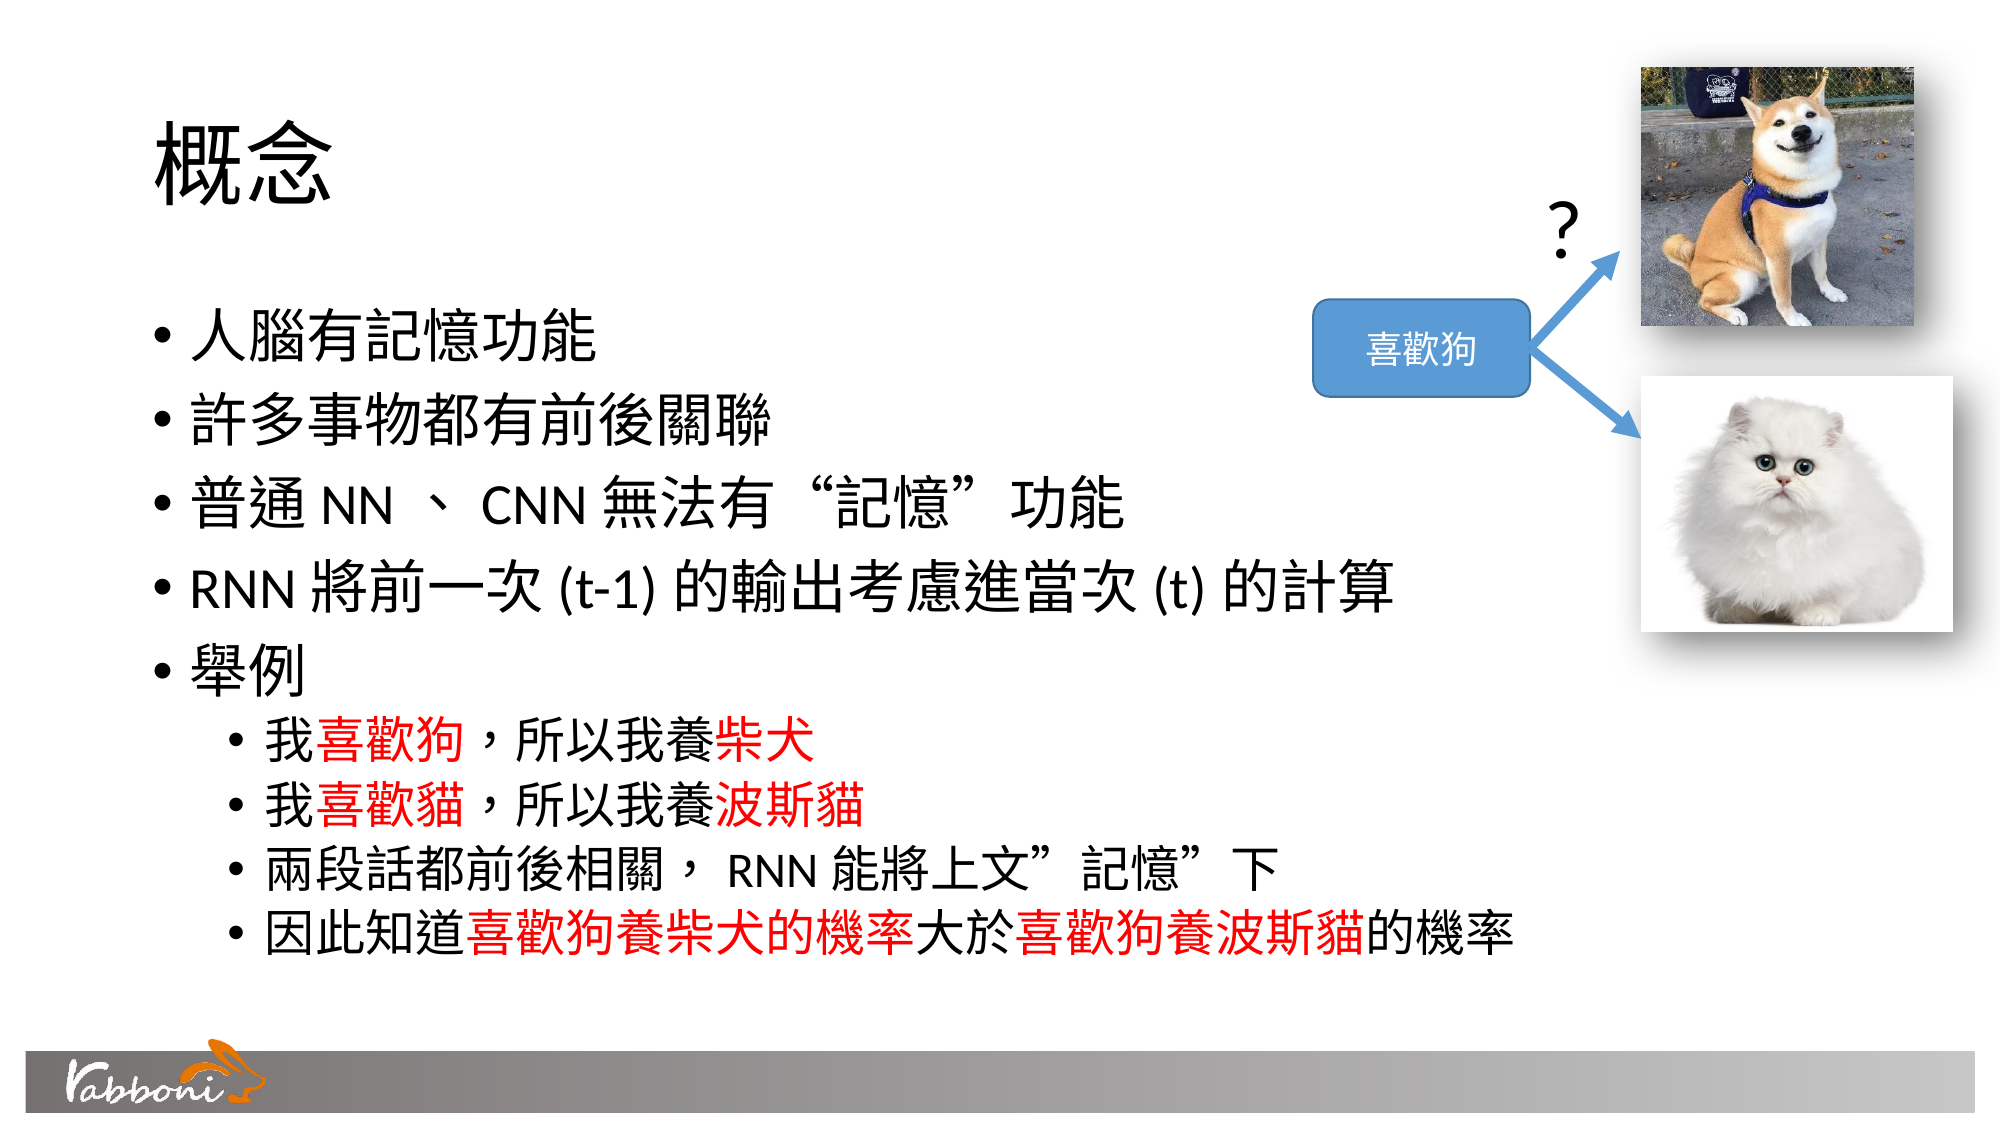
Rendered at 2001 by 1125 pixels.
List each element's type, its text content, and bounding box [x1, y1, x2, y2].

list 人腦有記憶功能 許多事物都有前後關聯 普通NN、CNN無法有“記憶”功能 RNN將前一次(t-1)的輸出考慮進當次(t)的計算 舉例 我喜歡狗，所以我養柴犬 我喜歡貓，所以我養波斯貓 兩段話都前後相關，RNN能將上文”記憶”下 因此知道喜歡狗養柴犬的機率大於喜歡狗養波斯貓的機率 [137, 299, 1863, 1014]
picture [1641, 67, 1914, 326]
text_box 喜歡狗 [1312, 298, 1529, 398]
title 概念 [137, 59, 1649, 278]
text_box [1529, 348, 1642, 439]
picture [66, 1029, 268, 1112]
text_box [1529, 250, 1620, 348]
picture [1641, 376, 1953, 632]
text_box ? [1530, 167, 1641, 283]
